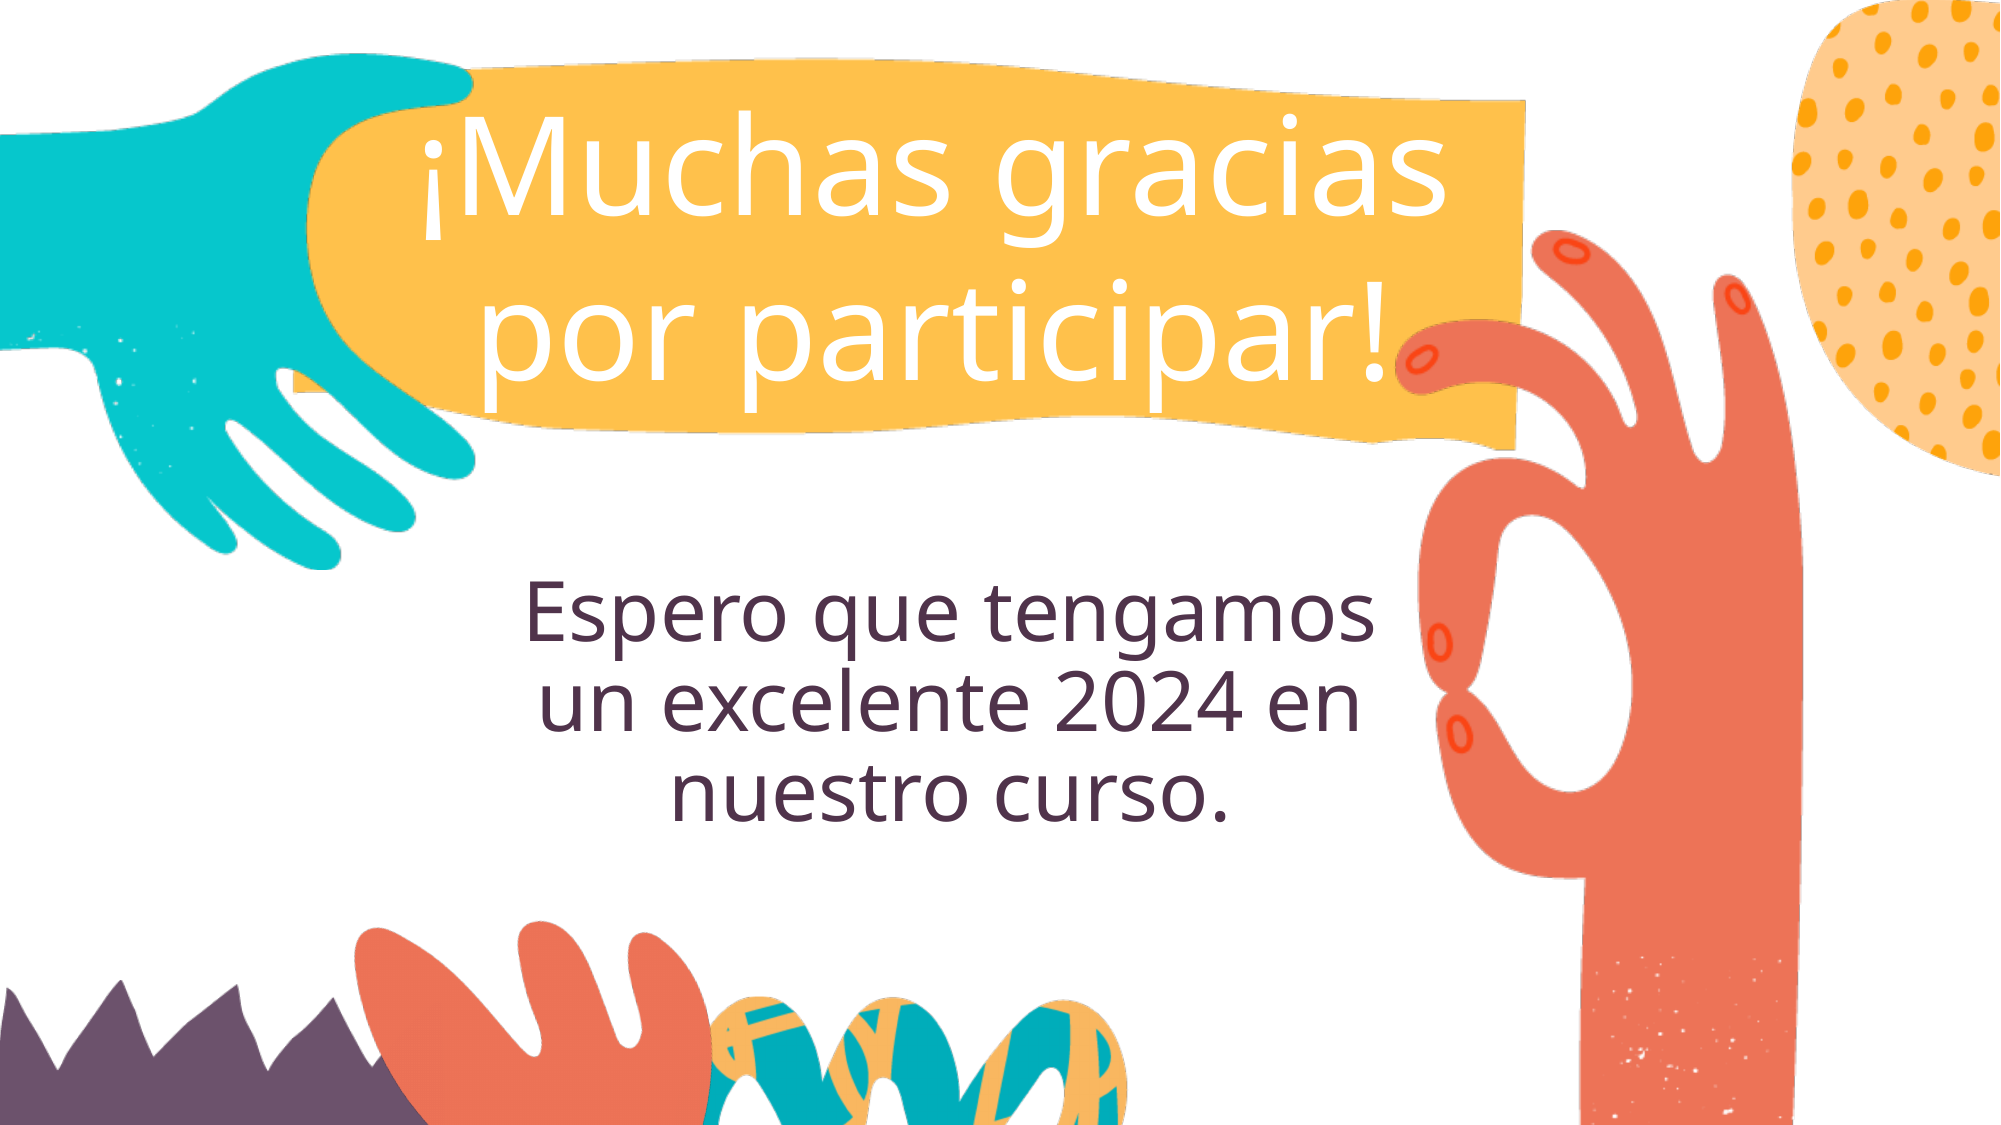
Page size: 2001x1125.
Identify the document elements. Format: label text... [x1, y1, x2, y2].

picture [0, 834, 1129, 1125]
title Espero que tengamos un excelente 2024 en nuestro curso. [489, 465, 1391, 886]
picture [0, 0, 2000, 1125]
